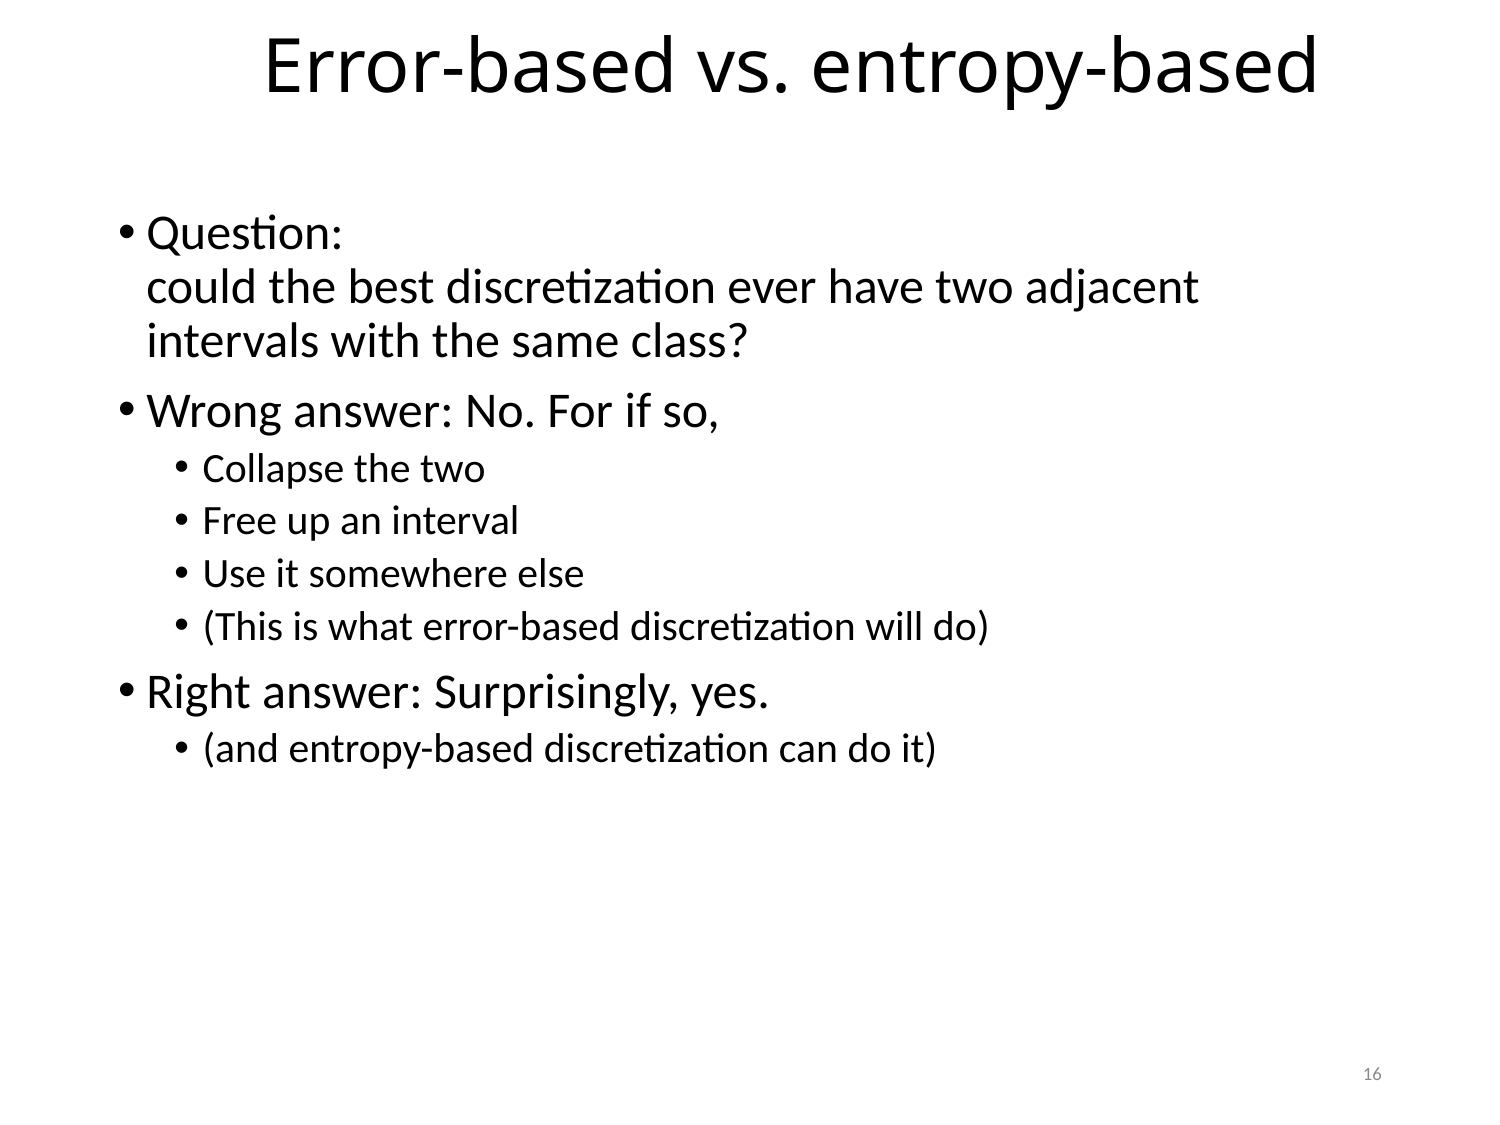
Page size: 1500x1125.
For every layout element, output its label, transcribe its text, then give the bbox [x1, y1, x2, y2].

list Question: could the best discretization ever have two adjacent intervals with the same class? Wrong answer: No. For if so, Collapse the two Free up an interval Use it somewhere else (This is what error-based discretization will do) Right answer: Surprisingly, yes. (and entropy-based discretization can do it) [103, 199, 1397, 1014]
title Error-based vs. entropy-based [247, 10, 1397, 126]
slide_number 16 [1059, 1042, 1397, 1103]
